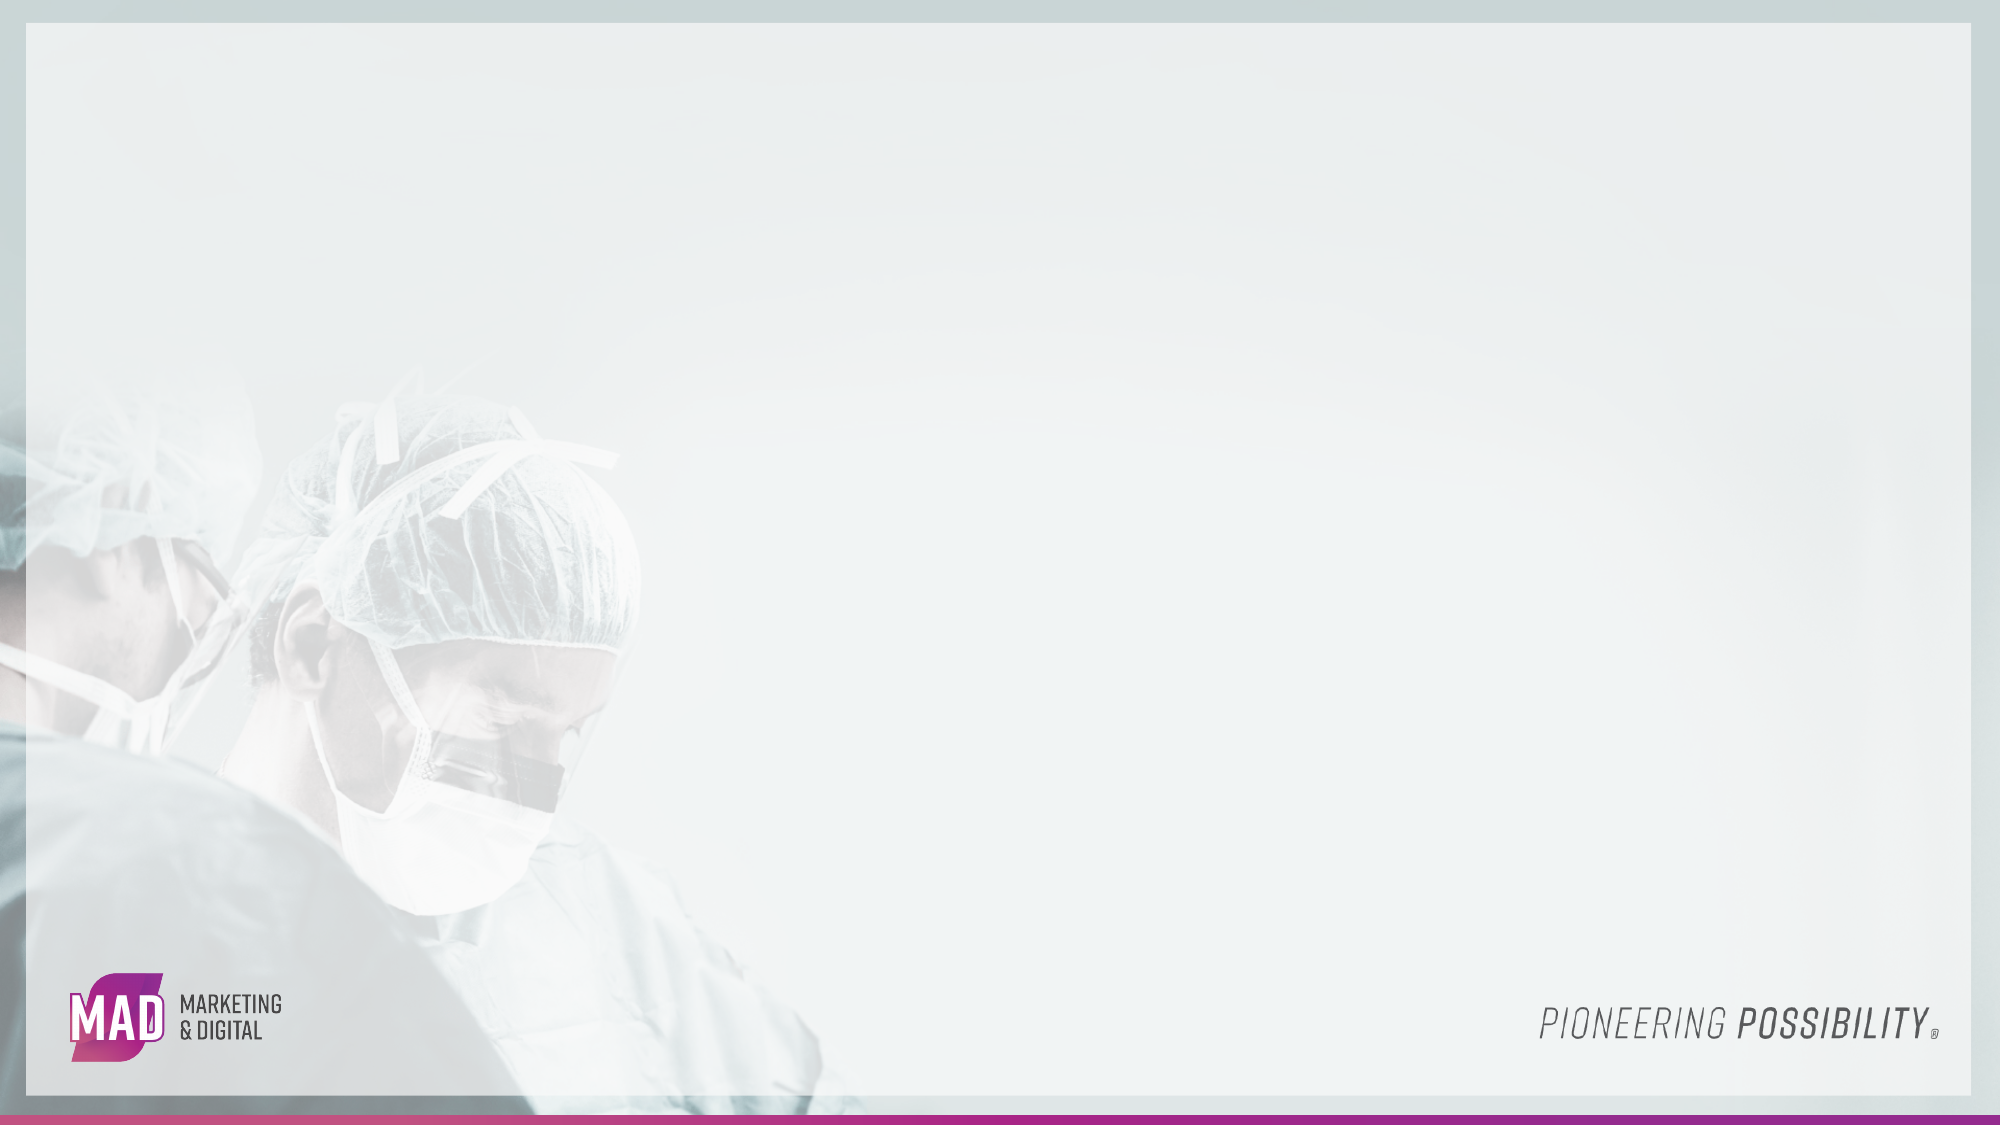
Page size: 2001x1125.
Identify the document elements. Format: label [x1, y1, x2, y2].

picture [0, 973, 2000, 1125]
